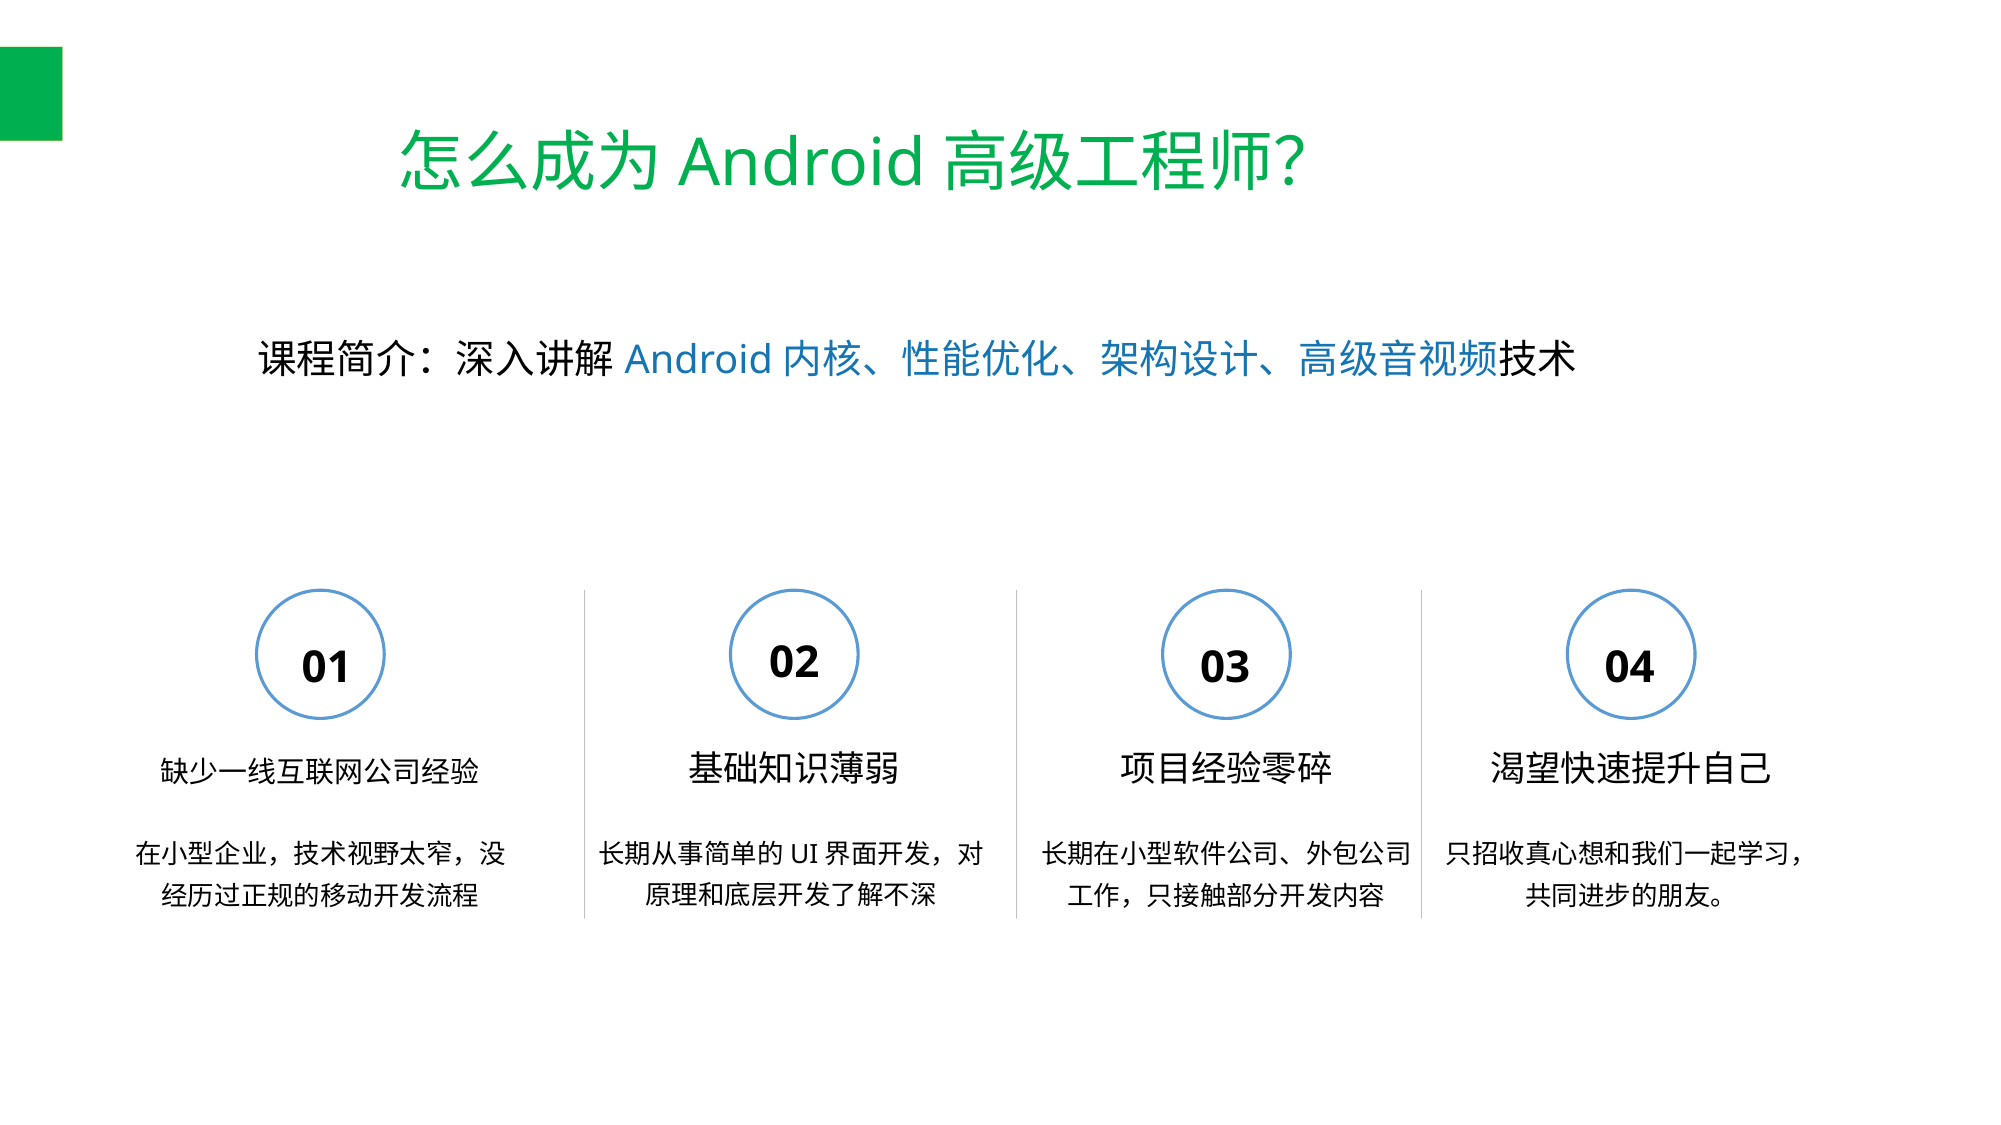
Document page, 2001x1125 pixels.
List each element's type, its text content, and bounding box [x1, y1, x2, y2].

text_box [126, 590, 515, 919]
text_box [583, 590, 994, 919]
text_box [1420, 590, 1826, 919]
title 怎么成为Android高级工程师？ [352, 116, 2000, 212]
text_box 课程简介：深入讲解Android内核、性能优化、架构设计、高级音视频技术 [27, 305, 1807, 545]
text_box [1016, 590, 1420, 919]
